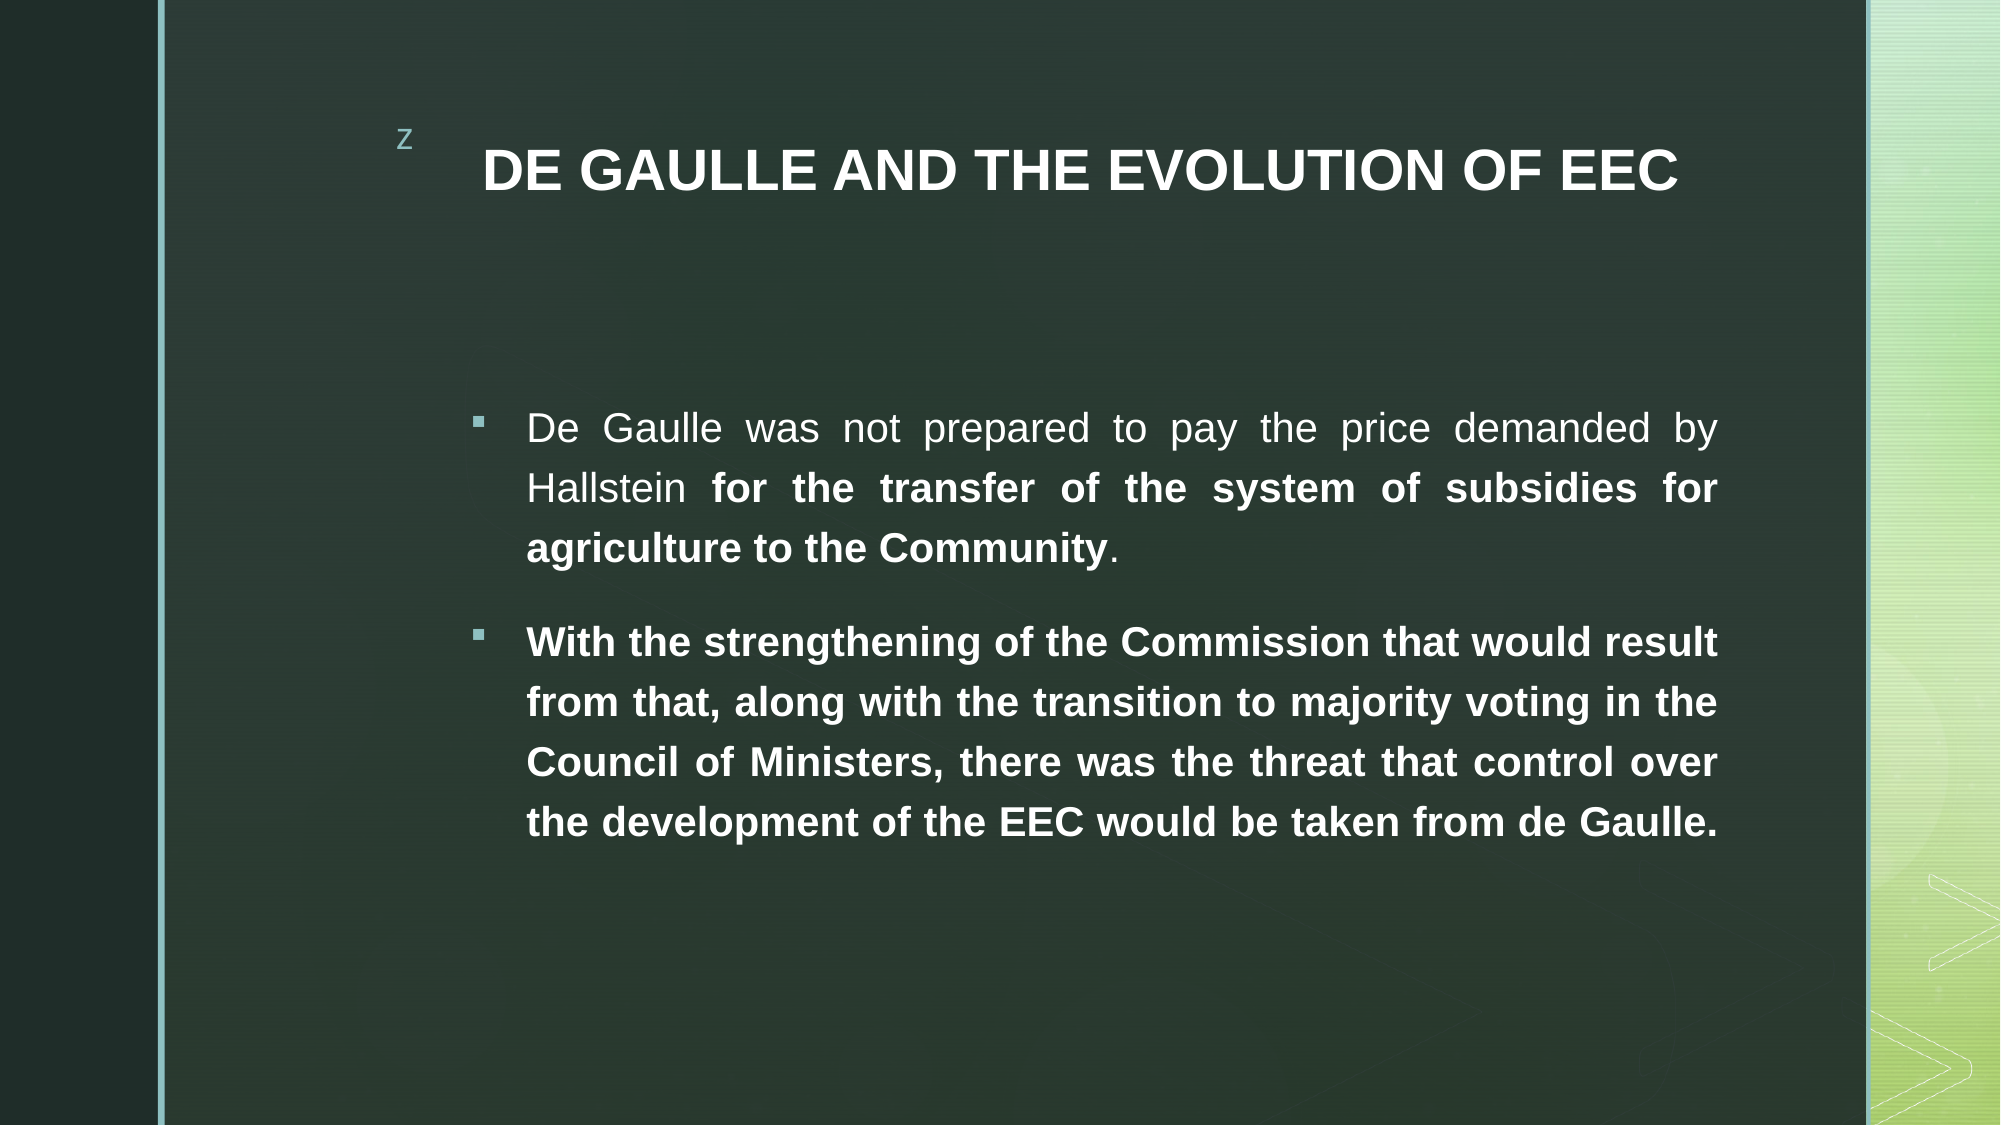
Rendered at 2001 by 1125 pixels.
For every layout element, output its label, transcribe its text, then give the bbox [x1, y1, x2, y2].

title DE GAULLE AND THE EVOLUTION OF EEC [428, 132, 1734, 310]
list De Gaulle was not prepared to pay the price demanded by Hallstein for the transfer of the system of subsidies for agriculture to the Community. With the strengthening of the Commission that would result from that, along with the transition to majority voting in the Council of Ministers, there was the threat that control over the development of the EEC would be taken from de Gaulle. [454, 336, 1734, 993]
picture [1871, 0, 2001, 1125]
